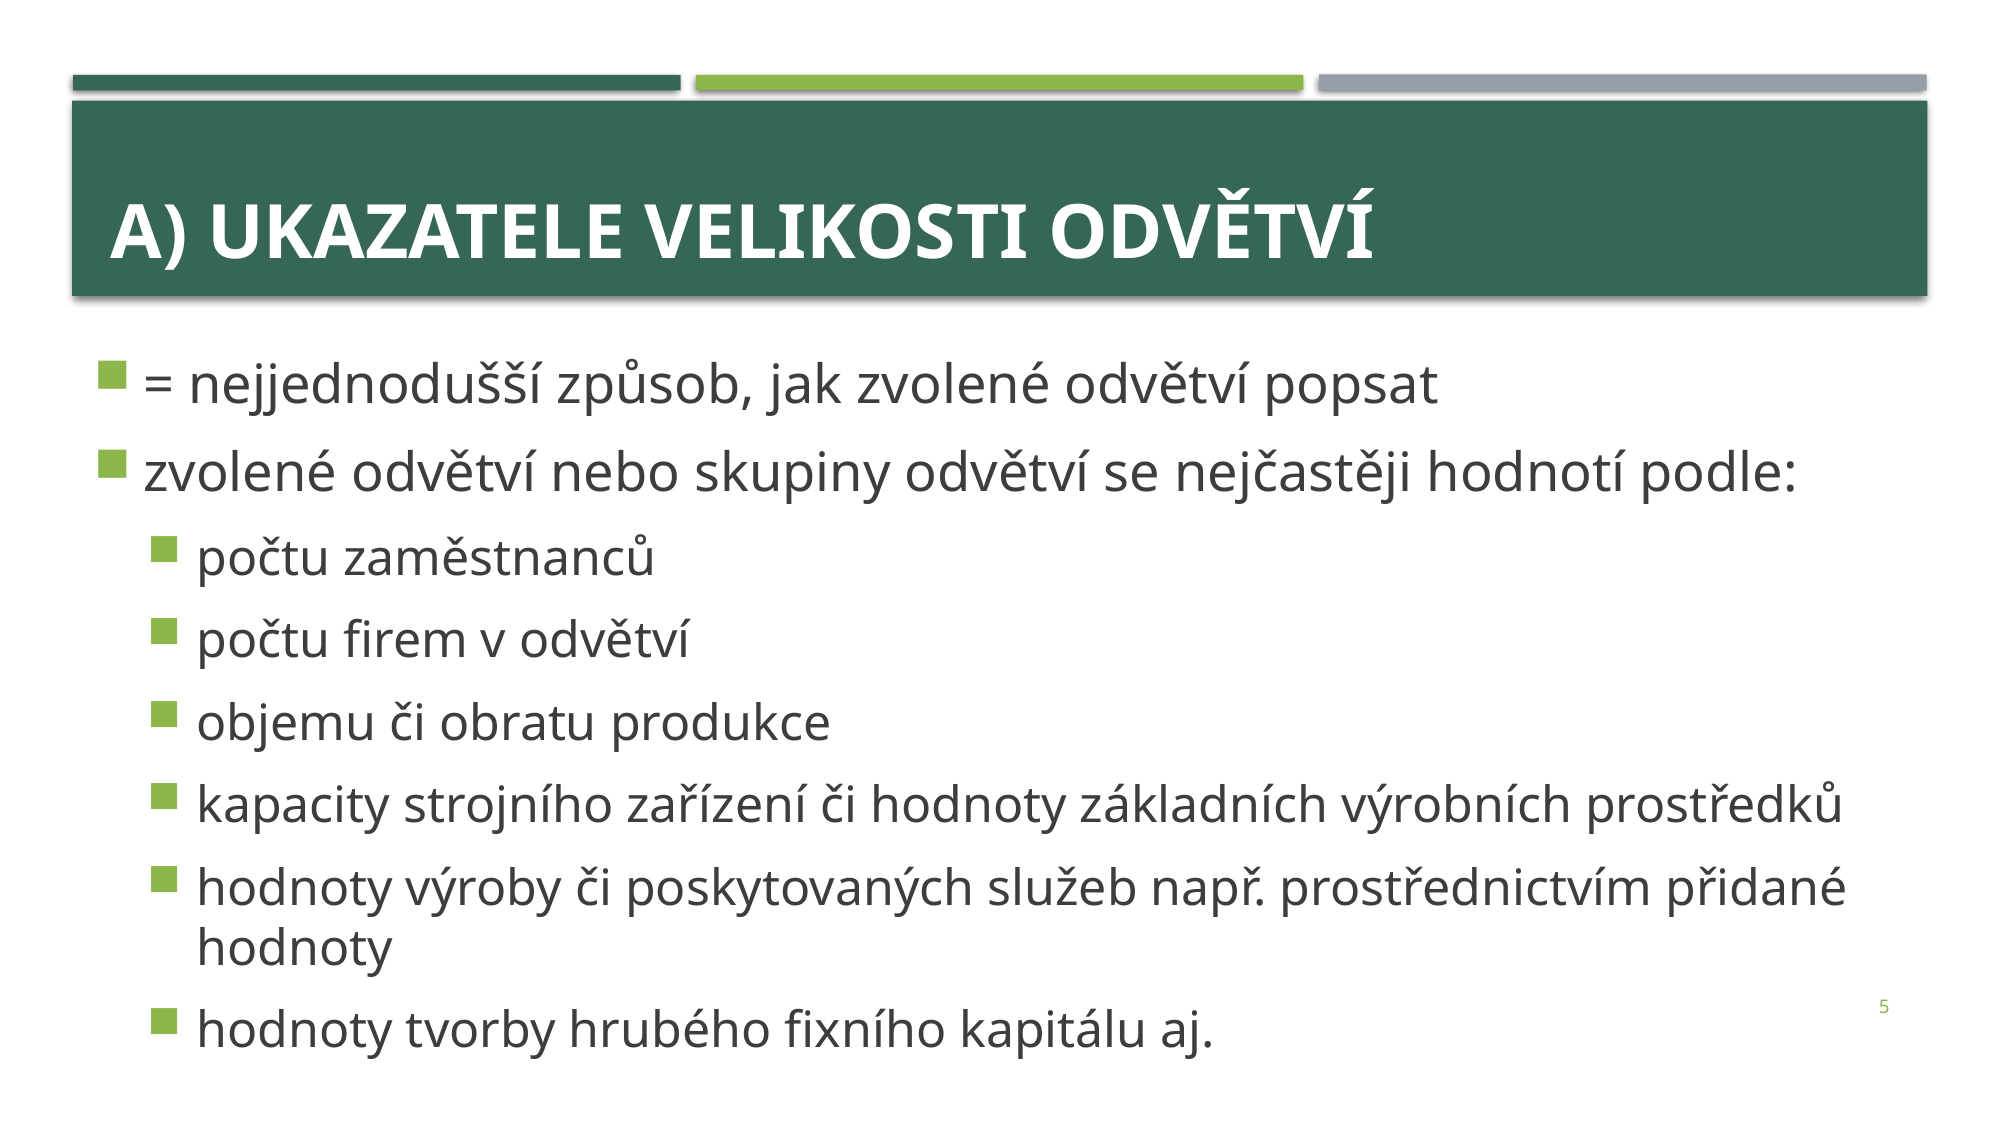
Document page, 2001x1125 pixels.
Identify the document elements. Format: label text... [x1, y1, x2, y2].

title a) ukazatele velikosti odvětví [95, 115, 1905, 282]
slide_number 5 [1732, 977, 1905, 1037]
list = nejjednodušší způsob, jak zvolené odvětví popsat zvolené odvětví nebo skupiny odvětví se nejčastěji hodnotí podle: počtu zaměstnanců počtu firem v odvětví objemu či obratu produkce kapacity strojního zařízení či hodnoty základních výrobních prostředků hodnoty výroby či poskytovaných služeb např. prostřednictvím přidané hodnoty hodnoty tvorby hrubého fixního kapitálu aj. [78, 299, 1925, 1107]
